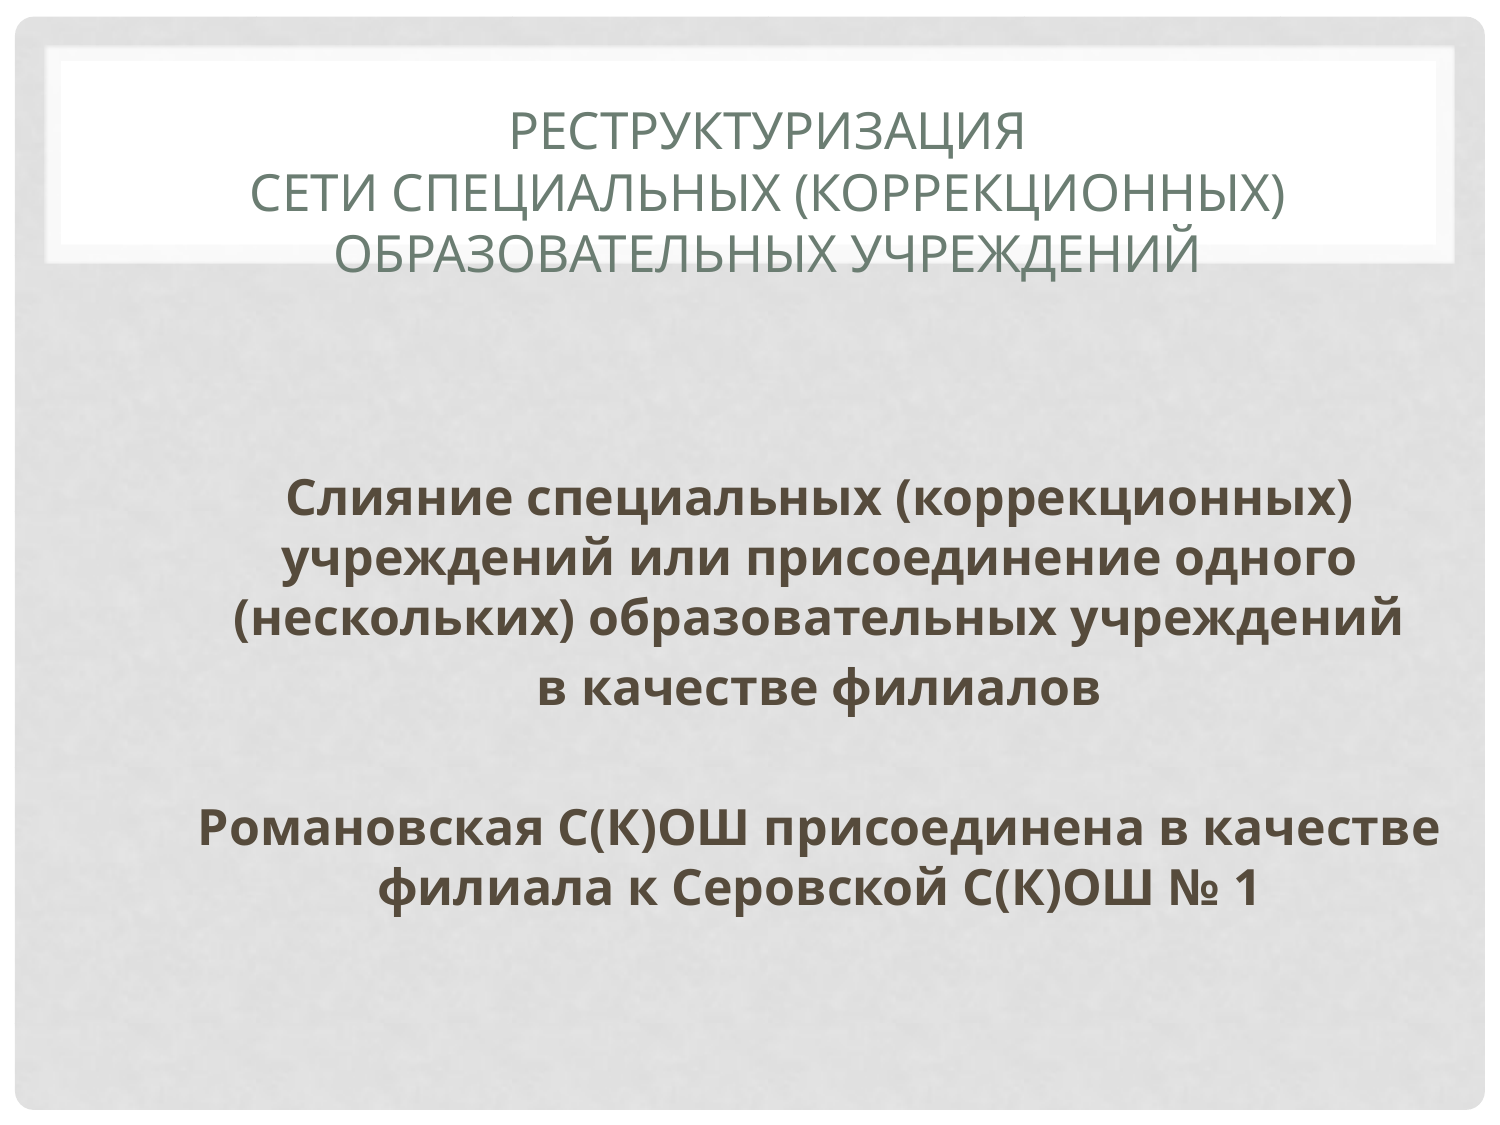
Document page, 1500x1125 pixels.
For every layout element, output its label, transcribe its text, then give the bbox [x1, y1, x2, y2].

list Слияние специальных (коррекционных) учреждений или присоединение одного (нескольких) образовательных учреждений в качестве филиалов Романовская С(К)ОШ присоединена в качестве филиала к Серовской С(К)ОШ № 1 [123, 387, 1459, 1083]
title Реструктуризация сети специальных (коррекционных) образовательных учреждений [76, 90, 1459, 291]
